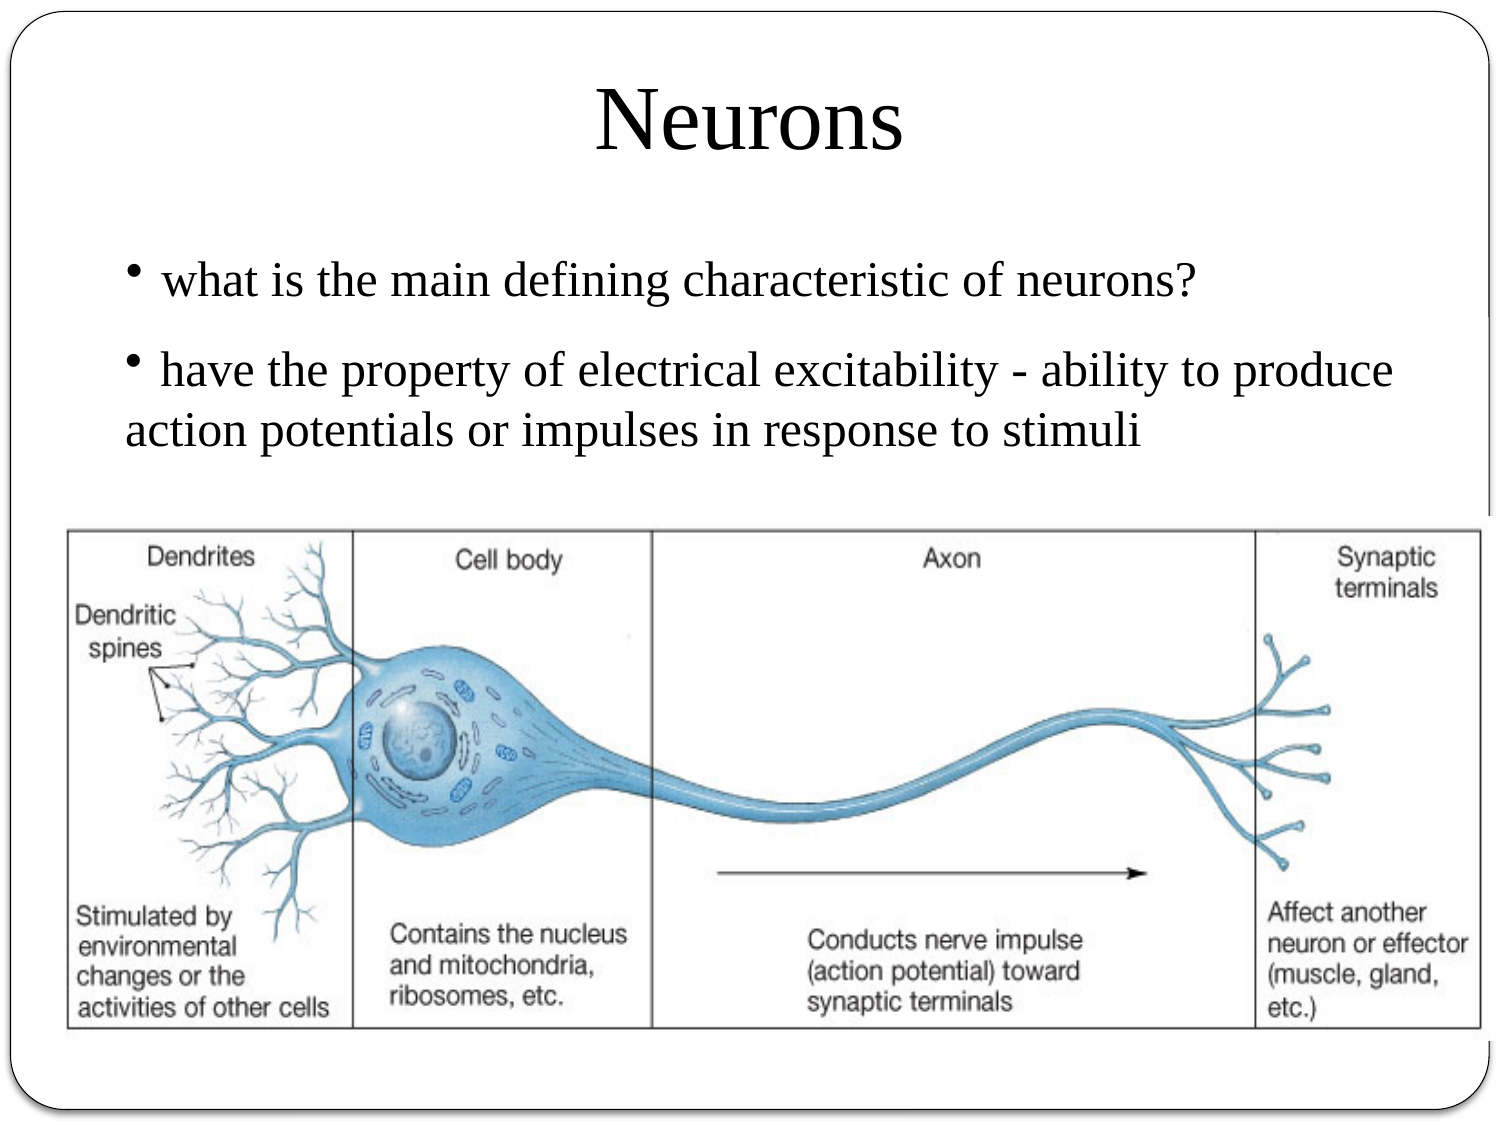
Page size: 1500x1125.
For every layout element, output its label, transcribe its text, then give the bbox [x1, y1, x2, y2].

picture [51, 516, 1500, 1041]
text_box what is the main defining characteristic of neurons? [111, 239, 1213, 314]
text_box Neurons [112, 18, 1388, 207]
text_box have the property of electrical excitability - ability to produce action potentials or impulses in response to stimuli [110, 328, 1410, 464]
